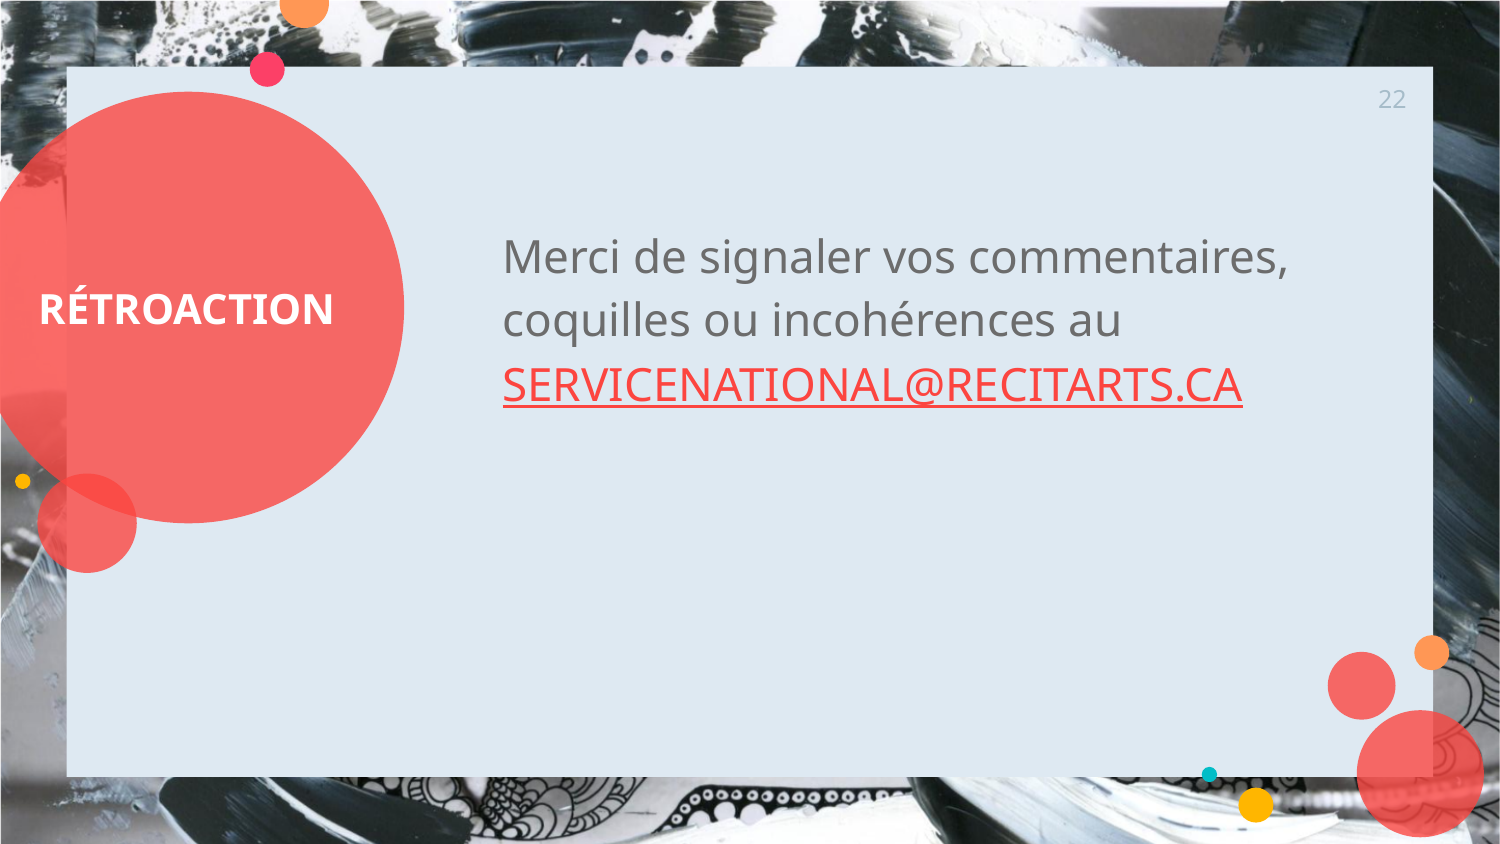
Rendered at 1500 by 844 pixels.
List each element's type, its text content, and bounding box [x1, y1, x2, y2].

list Merci de signaler vos commentaires, coquilles ou incohérences au SERVICENATIONAL@RECITARTS.CA [455, 204, 1363, 717]
picture [2, 2, 1500, 844]
title RÉTROACTION [23, 91, 375, 524]
slide_number ‹#› [1331, 68, 1422, 134]
